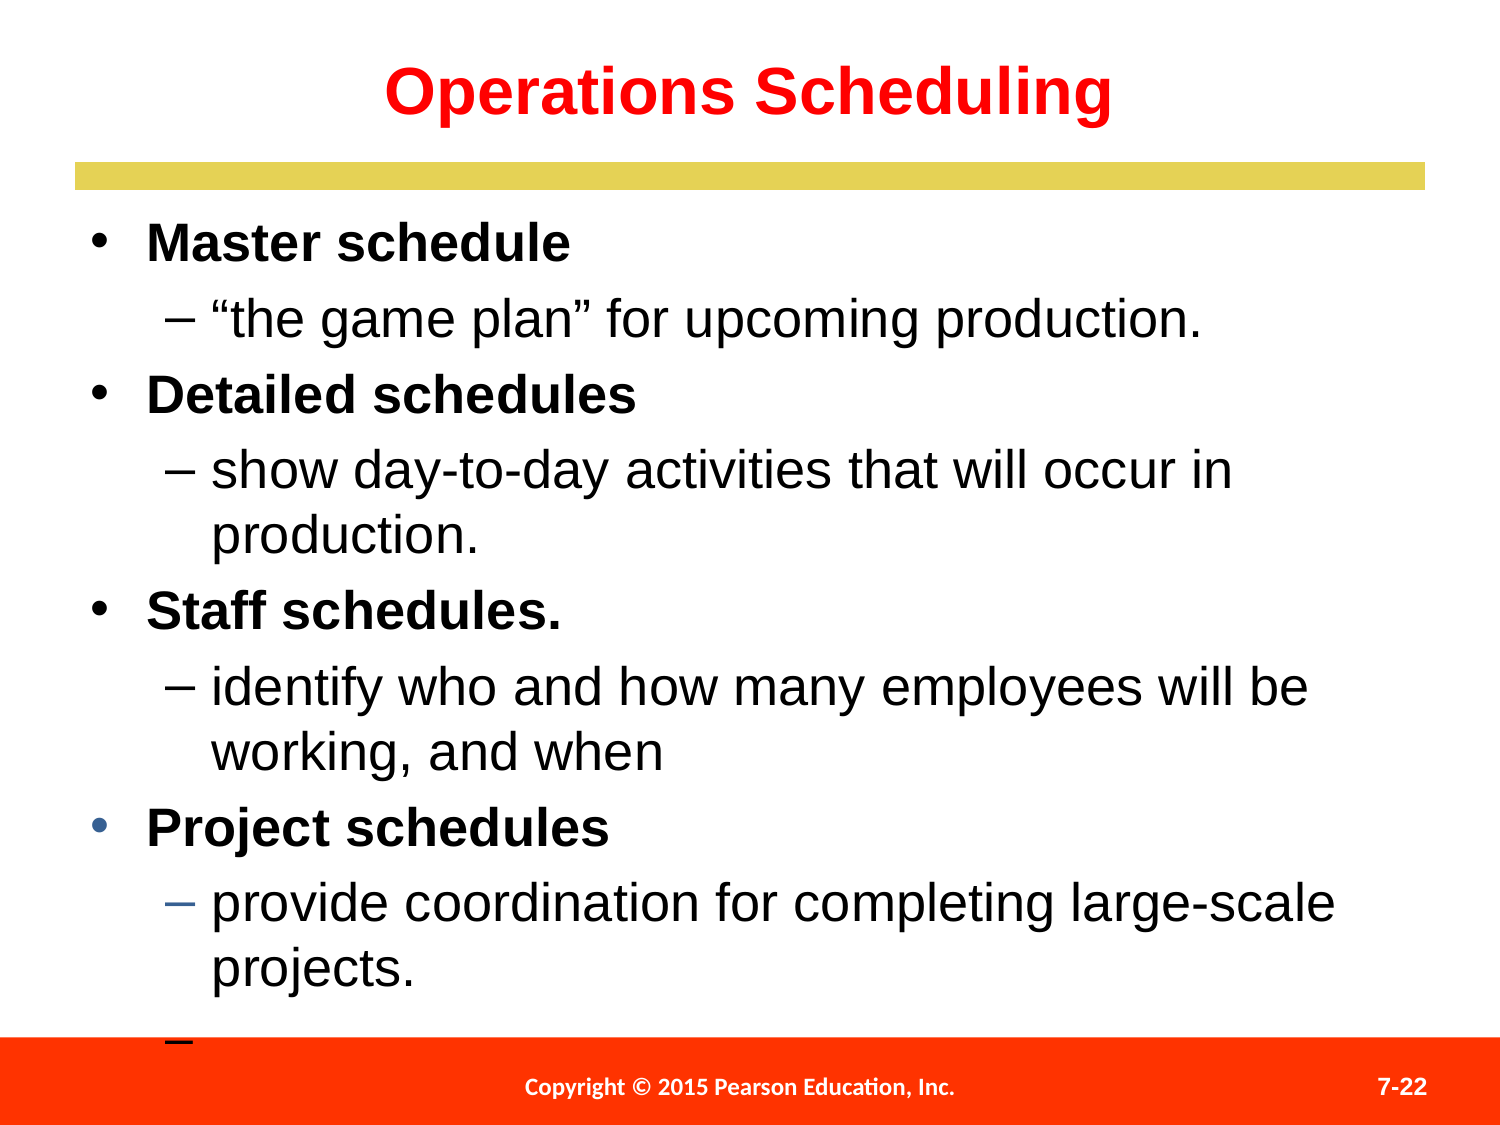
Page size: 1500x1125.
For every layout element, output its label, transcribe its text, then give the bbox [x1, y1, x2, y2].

title Operations Scheduling [74, 24, 1426, 151]
picture [75, 162, 1425, 190]
list Master schedule “the game plan” for upcoming production. Detailed schedules show day-to-day activities that will occur in production. Staff schedules. identify who and how many employees will be working, and when Project schedules provide coordination for completing large-scale projects. [74, 199, 1426, 1006]
